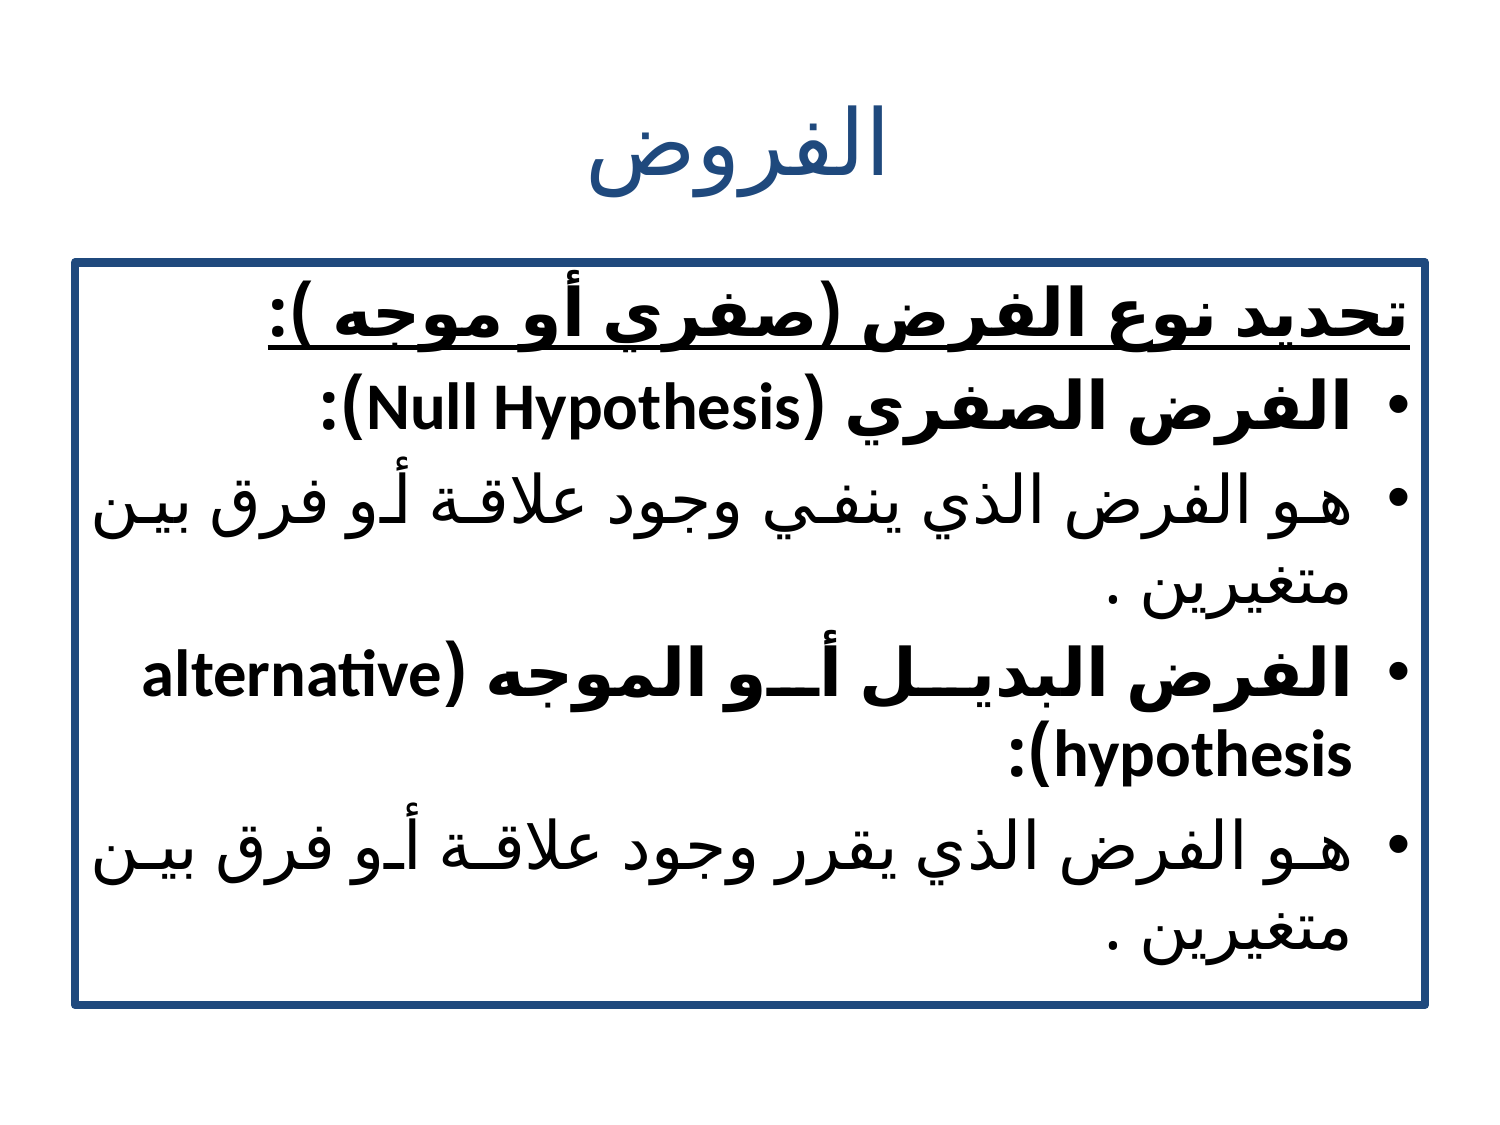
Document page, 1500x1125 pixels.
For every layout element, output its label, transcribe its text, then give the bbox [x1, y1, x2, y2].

list تحديد نوع الفرض (صفري أو موجه ): الفرض الصفري (Null Hypothesis): هو الفرض الذي ينفي وجود علاقة أو فرق بين متغيرين . الفرض البديل أو الموجه (alternative hypothesis): هو الفرض الذي يقرر وجود علاقة أو فرق بين متغيرين . [75, 262, 1425, 1005]
title الفروض [75, 45, 1425, 233]
